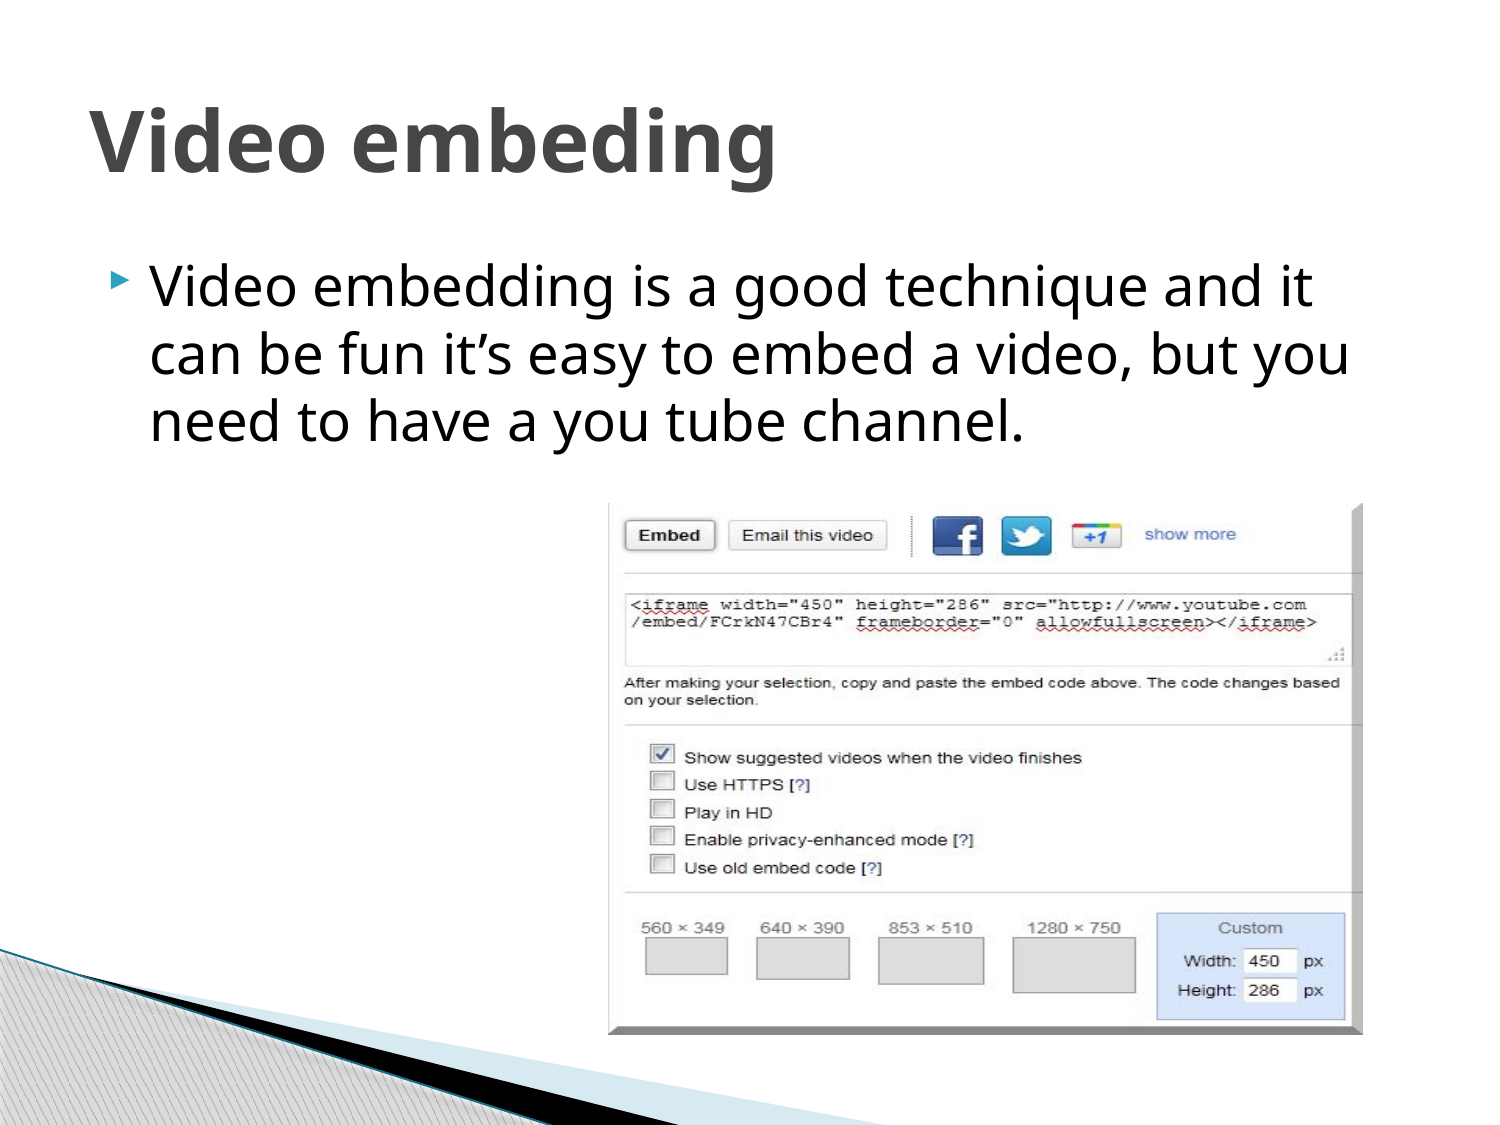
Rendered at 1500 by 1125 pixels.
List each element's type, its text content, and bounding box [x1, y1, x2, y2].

title Video embeding [75, 45, 1425, 233]
picture [608, 503, 1364, 1036]
list Video embedding is a good technique and it can be fun it’s easy to embed a video, but you need to have a you tube channel. [75, 243, 1425, 986]
